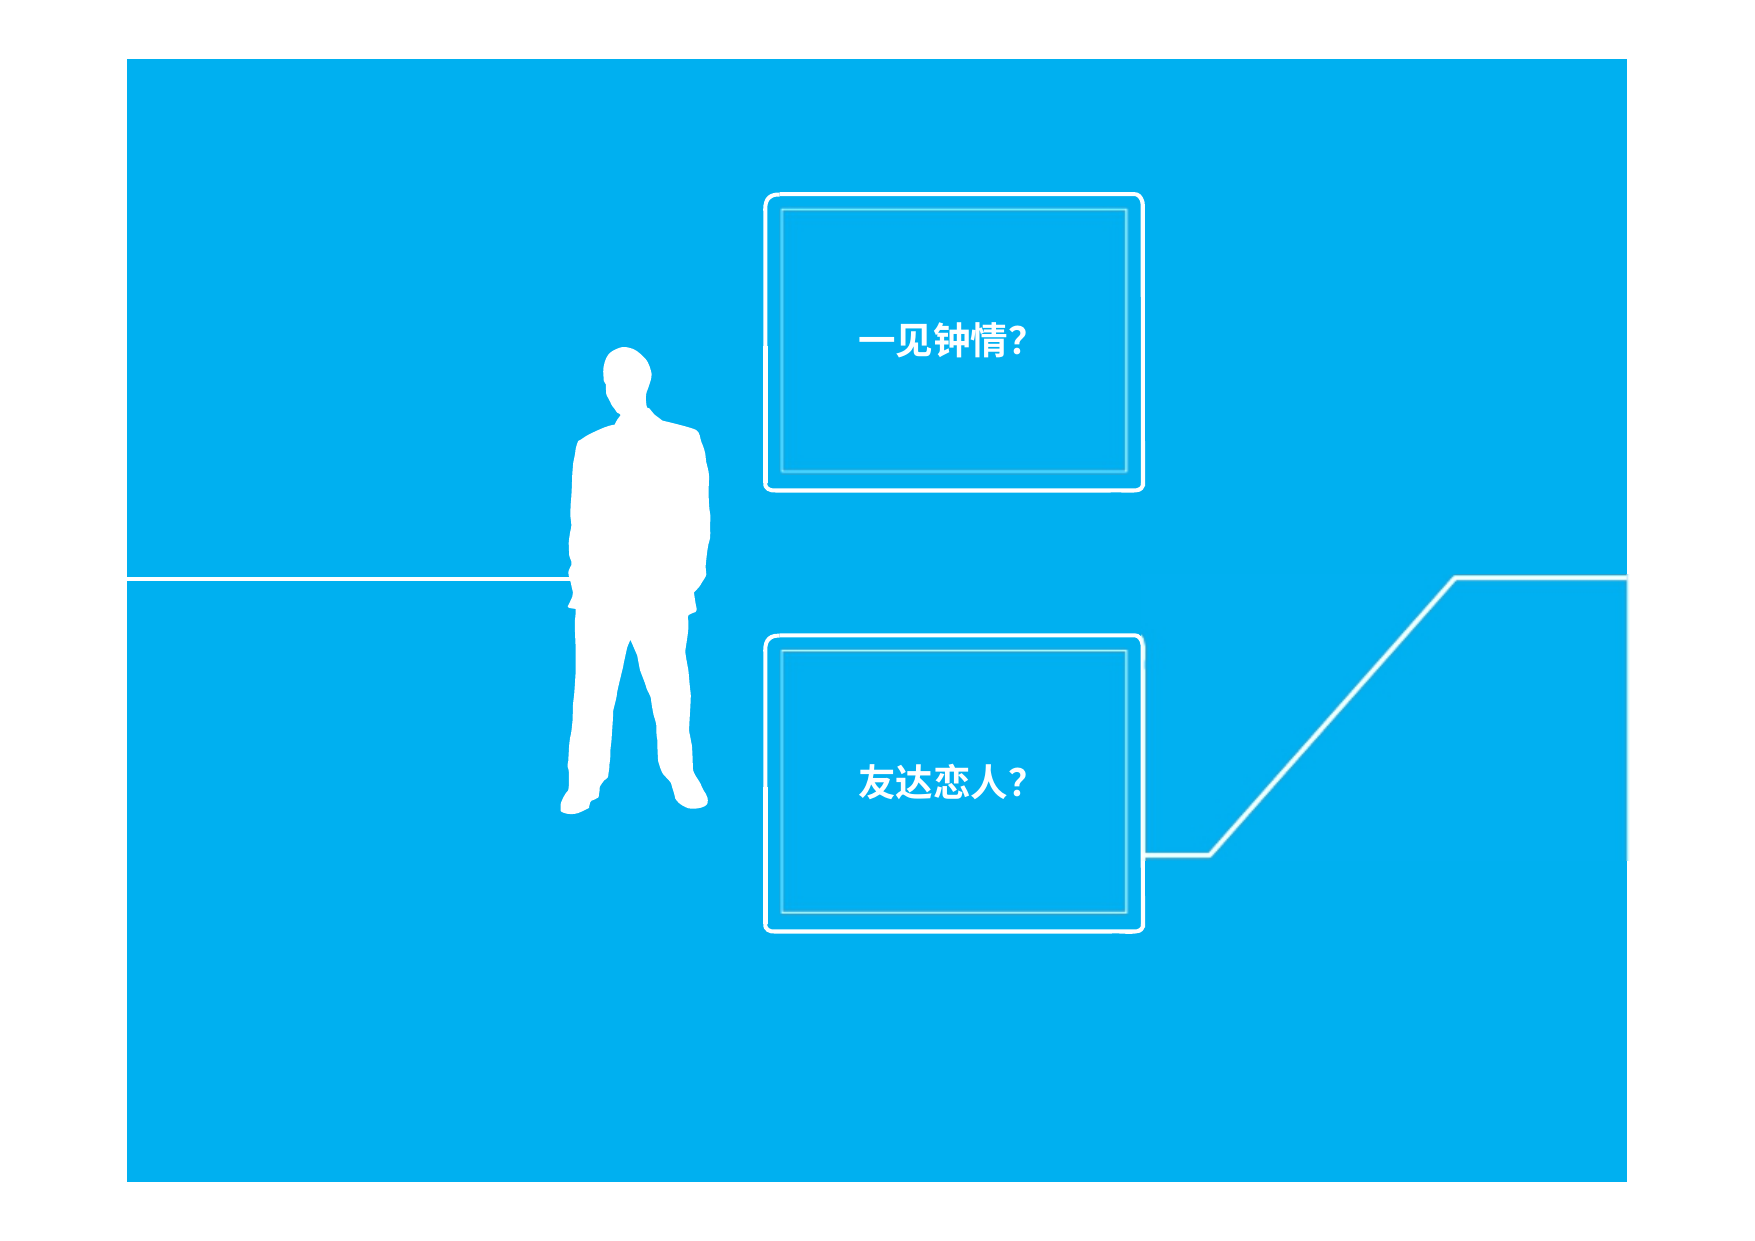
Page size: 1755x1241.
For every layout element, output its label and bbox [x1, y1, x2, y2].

text_box [1138, 866, 1148, 930]
text_box [781, 631, 1136, 641]
text_box [761, 921, 1146, 936]
text_box [761, 480, 1147, 495]
text_box [782, 190, 1148, 489]
text_box [761, 190, 782, 349]
picture [780, 649, 1128, 914]
text_box [761, 631, 782, 790]
picture [780, 208, 1128, 474]
text_box [558, 344, 713, 817]
text_box [125, 57, 1629, 1184]
picture [1141, 574, 1630, 861]
